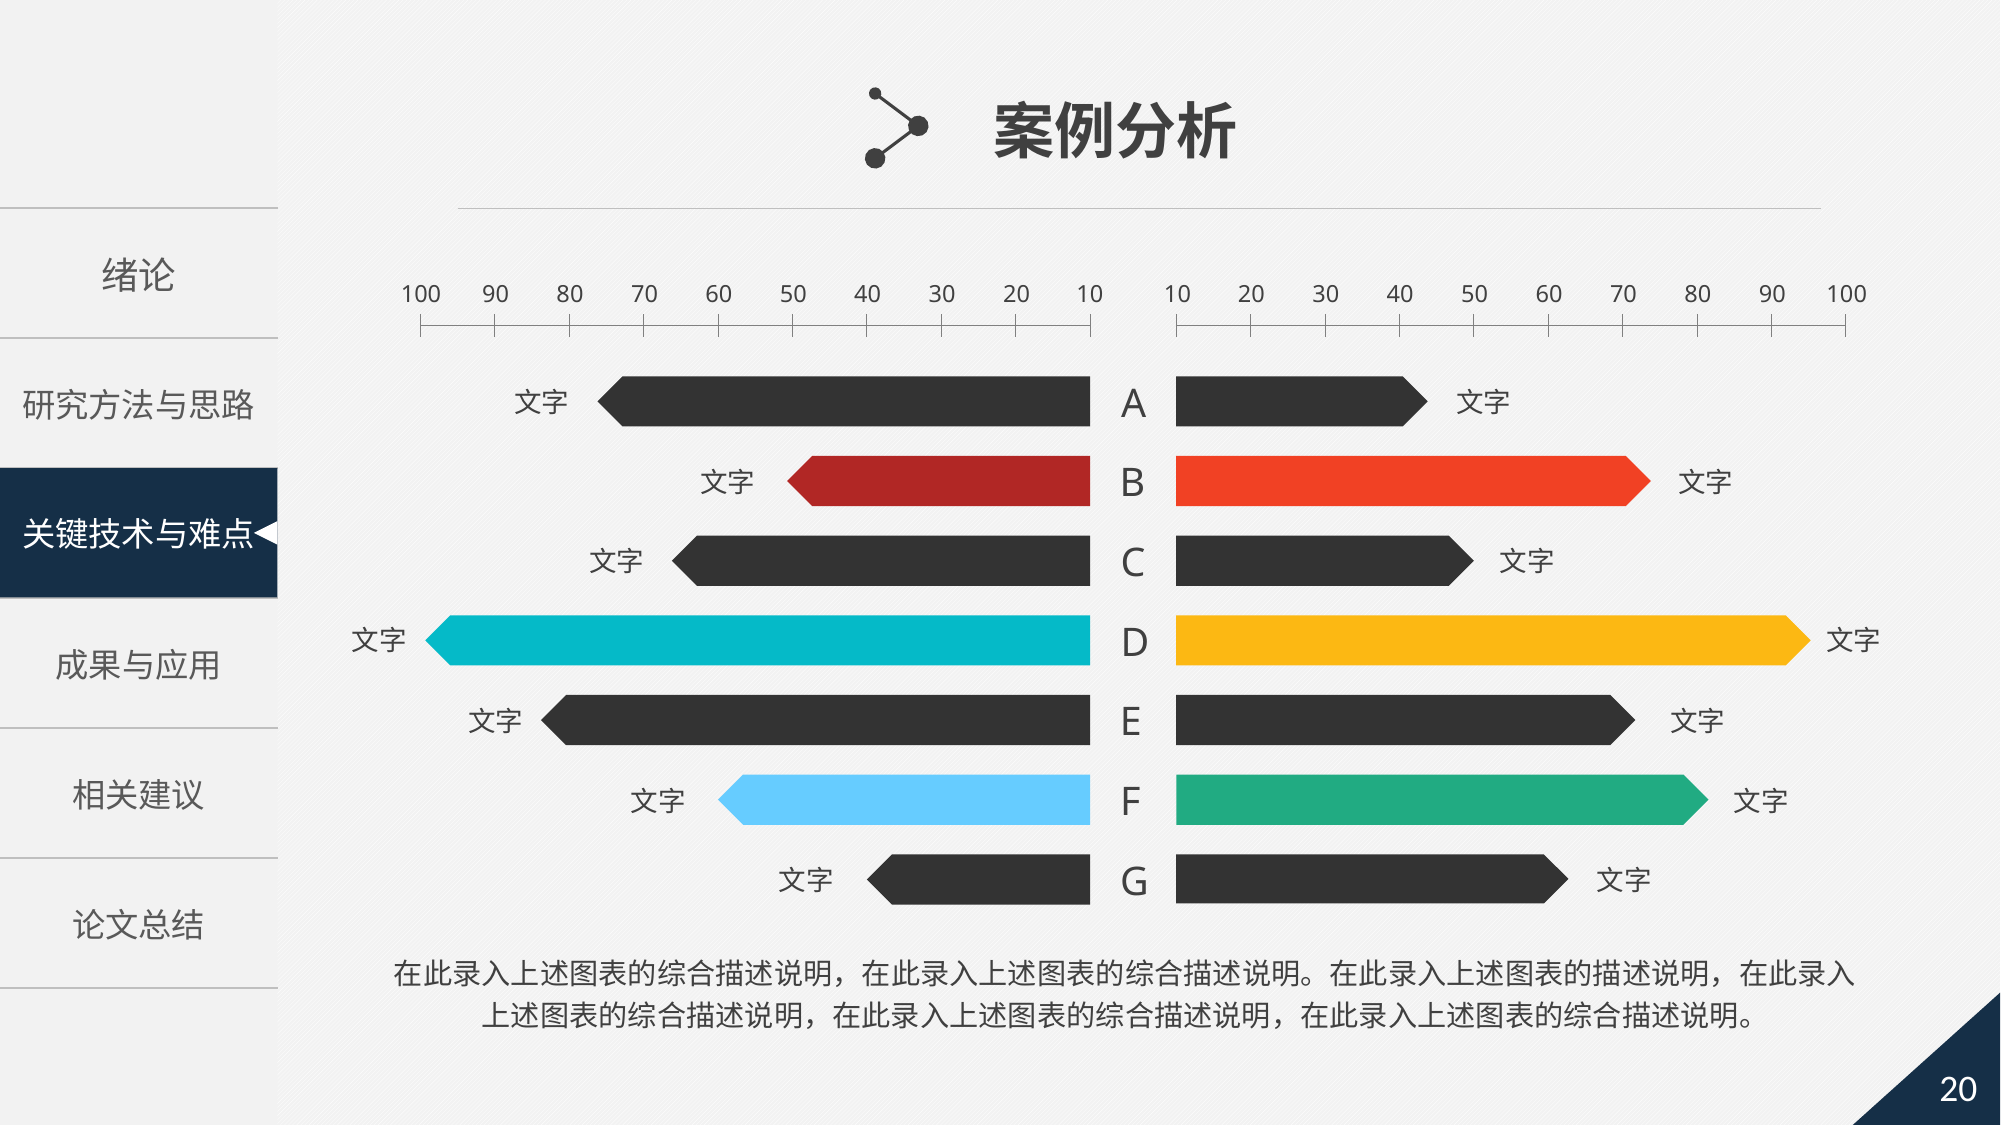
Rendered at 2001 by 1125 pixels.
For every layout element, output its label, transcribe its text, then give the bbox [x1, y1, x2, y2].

text_box [423, 614, 1092, 667]
text_box [1175, 375, 1430, 428]
text_box E [1105, 689, 1157, 752]
text_box 文字 [336, 615, 422, 664]
text_box 文字 [685, 457, 771, 506]
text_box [420, 314, 1091, 337]
text_box 文字 [1663, 457, 1749, 506]
text_box 50 [765, 271, 822, 314]
text_box 30 [913, 271, 971, 314]
text_box 文字 [1484, 536, 1570, 585]
text_box [1175, 454, 1653, 508]
text_box 20 [1223, 271, 1280, 314]
text_box 在此录入上述图表的综合描述说明，在此录入上述图表的综合描述说明。在此录入上述图表的描述说明，在此录入上述图表的综合描述说明，在此录入上述图表的综合描述说明，在此录入上述图表的综合描述说明。 [370, 940, 1880, 1040]
text_box 文字 [453, 696, 539, 745]
text_box 20 [988, 271, 1045, 314]
text_box 文字 [1441, 377, 1527, 426]
text_box 100 [386, 271, 457, 315]
text_box 文字 [1811, 615, 1897, 664]
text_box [1176, 314, 1846, 337]
text_box C [1105, 529, 1161, 592]
text_box 90 [467, 271, 525, 314]
text_box 文字 [763, 855, 849, 904]
text_box 60 [1520, 271, 1578, 314]
text_box [670, 534, 1092, 587]
text_box [785, 454, 1092, 508]
text_box [595, 375, 1092, 428]
text_box [1175, 693, 1637, 747]
text_box [1175, 773, 1710, 826]
text_box 文字 [574, 536, 660, 585]
text_box [539, 693, 1092, 747]
text_box [865, 853, 1092, 906]
text_box [1175, 853, 1570, 905]
text_box 50 [1446, 271, 1504, 314]
text_box 案例分析 [979, 84, 1254, 173]
text_box 文字 [1655, 696, 1741, 745]
text_box D [1105, 609, 1165, 672]
text_box 90 [1744, 271, 1801, 314]
text_box G [1105, 848, 1164, 911]
text_box 30 [1297, 271, 1355, 314]
text_box 文字 [616, 775, 701, 824]
text_box 文字 [1718, 775, 1804, 824]
text_box A [1106, 370, 1162, 433]
text_box [1175, 534, 1476, 587]
text_box B [1104, 450, 1161, 513]
text_box 70 [1595, 271, 1652, 314]
text_box 40 [1371, 271, 1429, 314]
text_box F [1105, 768, 1156, 831]
text_box 60 [690, 271, 748, 314]
text_box 文字 [499, 377, 585, 426]
text_box 10 [1149, 271, 1206, 315]
text_box 40 [839, 271, 897, 314]
text_box [716, 773, 1092, 826]
text_box 10 [1061, 271, 1119, 315]
text_box [1175, 614, 1811, 667]
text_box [875, 93, 919, 159]
text_box 文字 [1582, 855, 1667, 904]
text_box 70 [616, 271, 673, 314]
text_box 100 [1811, 271, 1882, 315]
text_box 80 [541, 271, 599, 314]
text_box 80 [1669, 271, 1727, 314]
